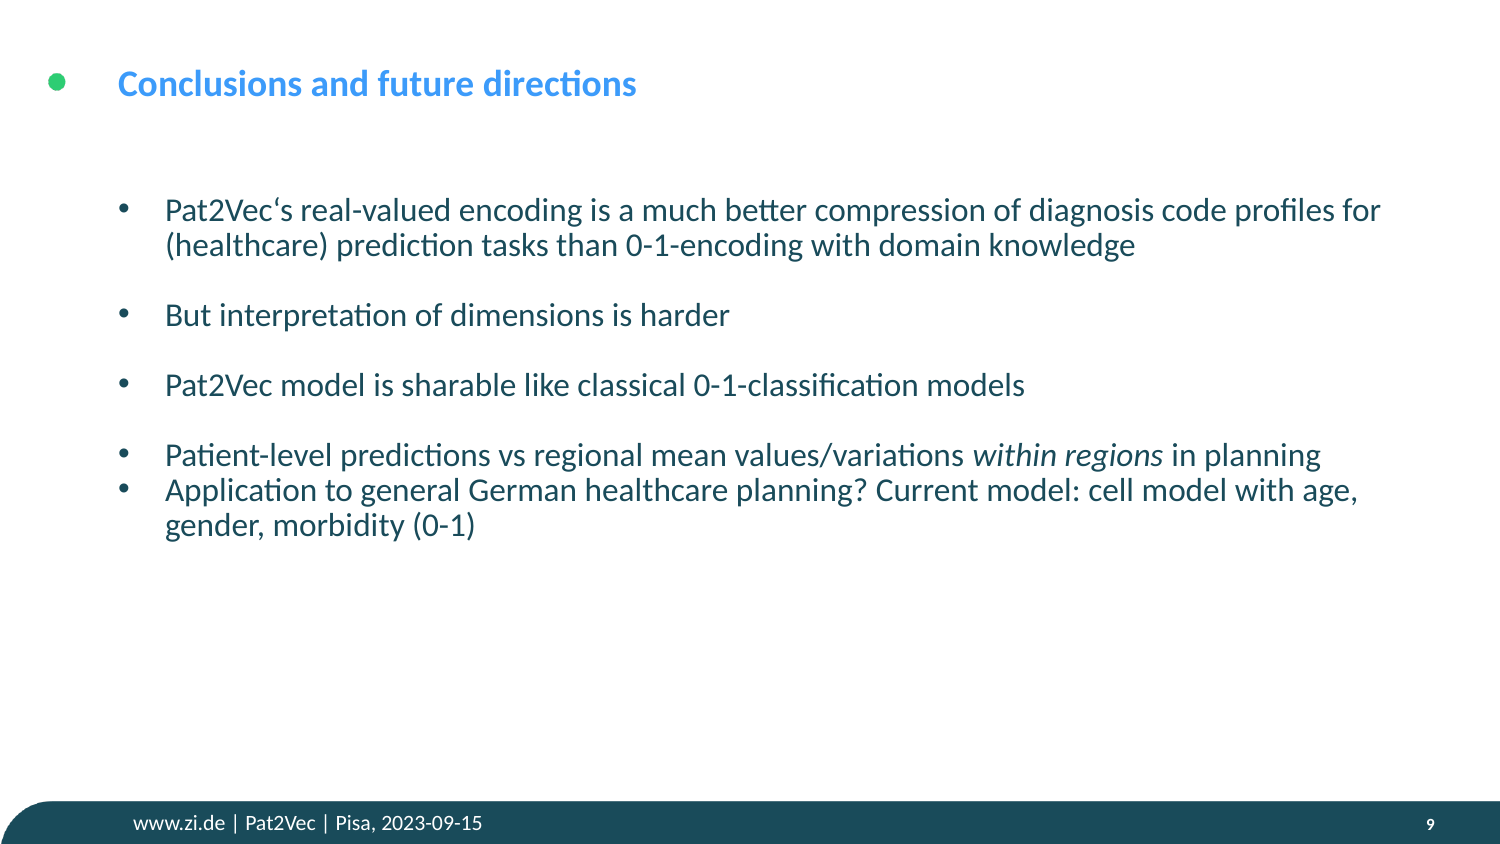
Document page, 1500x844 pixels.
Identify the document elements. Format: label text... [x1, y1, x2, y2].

footer www.zi.de | Pat2Vec | Pisa, 2023-09-15 [118, 798, 625, 844]
title Conclusions and future directions [118, 59, 1430, 162]
picture [0, 0, 1500, 844]
list Pat2Vec‘s real-valued encoding is a much better compression of diagnosis code profiles for (healthcare) prediction tasks than 0-1-encoding with domain knowledge But interpretation of dimensions is harder Pat2Vec model is sharable like classical 0-1-classification models Patient-level predictions vs regional mean values/variations within regions in planning Application to general German healthcare planning? Current model: cell model with age, gender, morbidity (0-1) [118, 192, 1430, 747]
